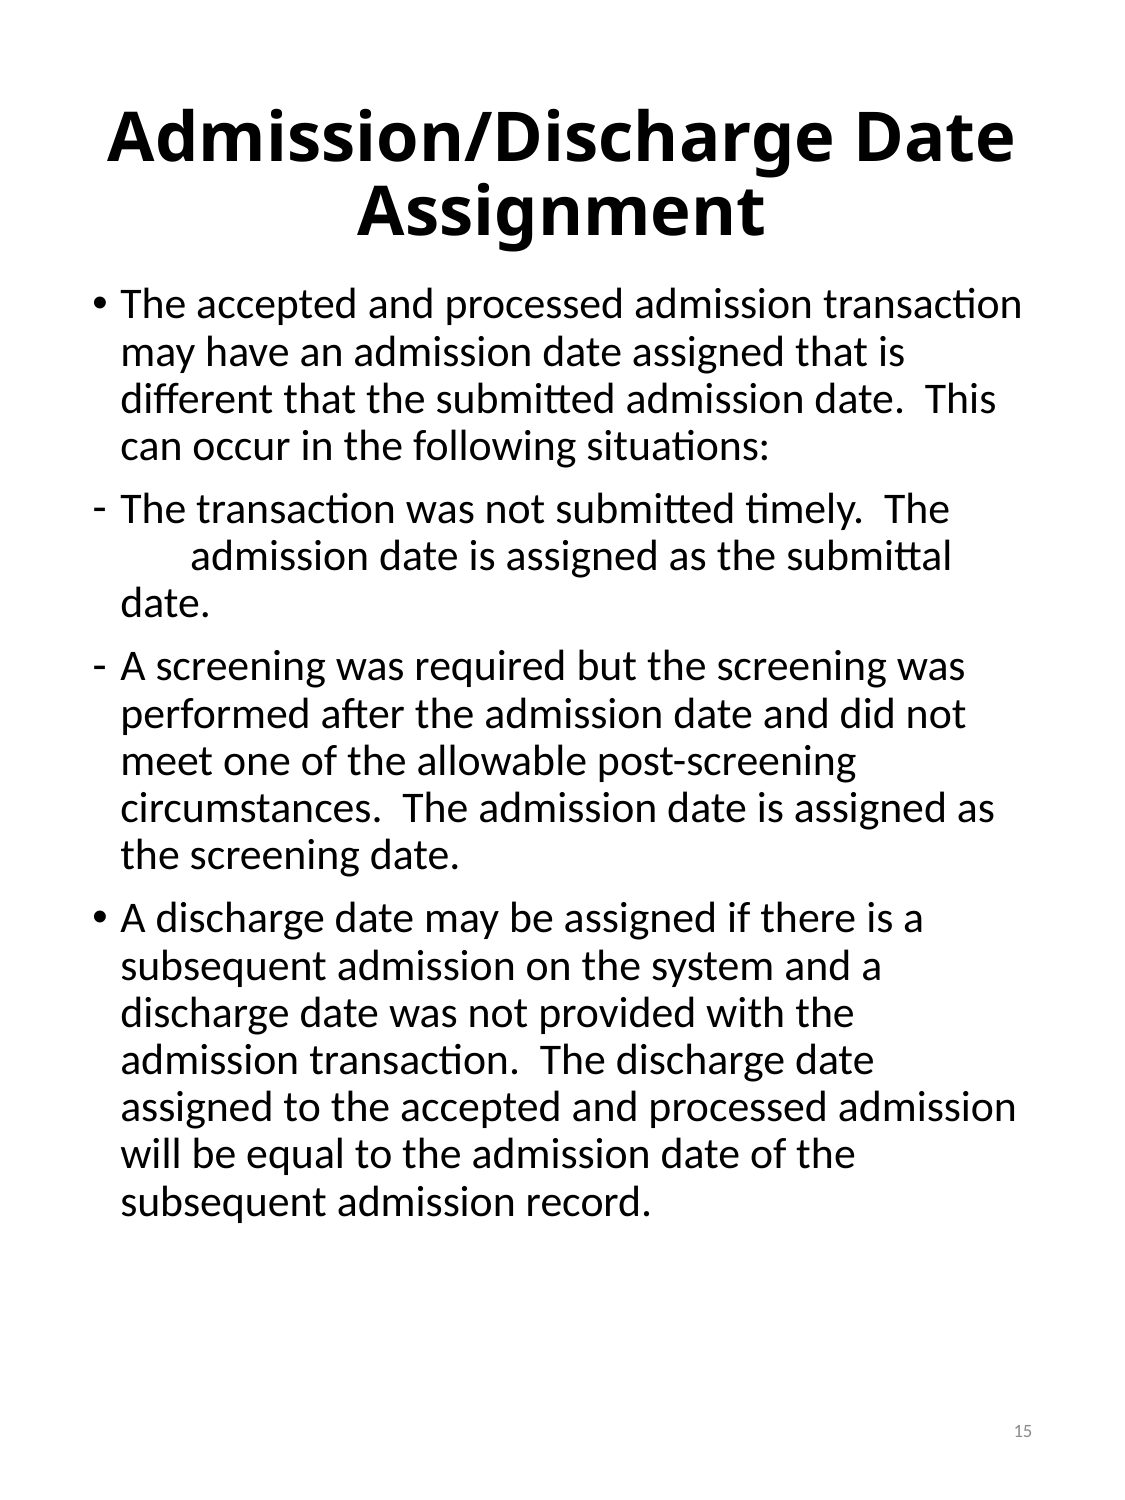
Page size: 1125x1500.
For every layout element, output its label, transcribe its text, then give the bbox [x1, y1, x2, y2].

title Admission/Discharge Date Assignment [77, 79, 1048, 273]
list The accepted and processed admission transaction may have an admission date assigned that is different that the submitted admission date. This can occur in the following situations: The transaction was not submitted timely. The admission date is assigned as the submittal date. A screening was required but the screening was performed after the admission date and did not meet one of the allowable post-screening circumstances. The admission date is assigned as the screening date. A discharge date may be assigned if there is a subsequent admission on the system and a discharge date was not provided with the admission transaction. The discharge date assigned to the accepted and processed admission will be equal to the admission date of the subsequent admission record. [77, 273, 1048, 1352]
slide_number 15 [794, 1390, 1048, 1471]
